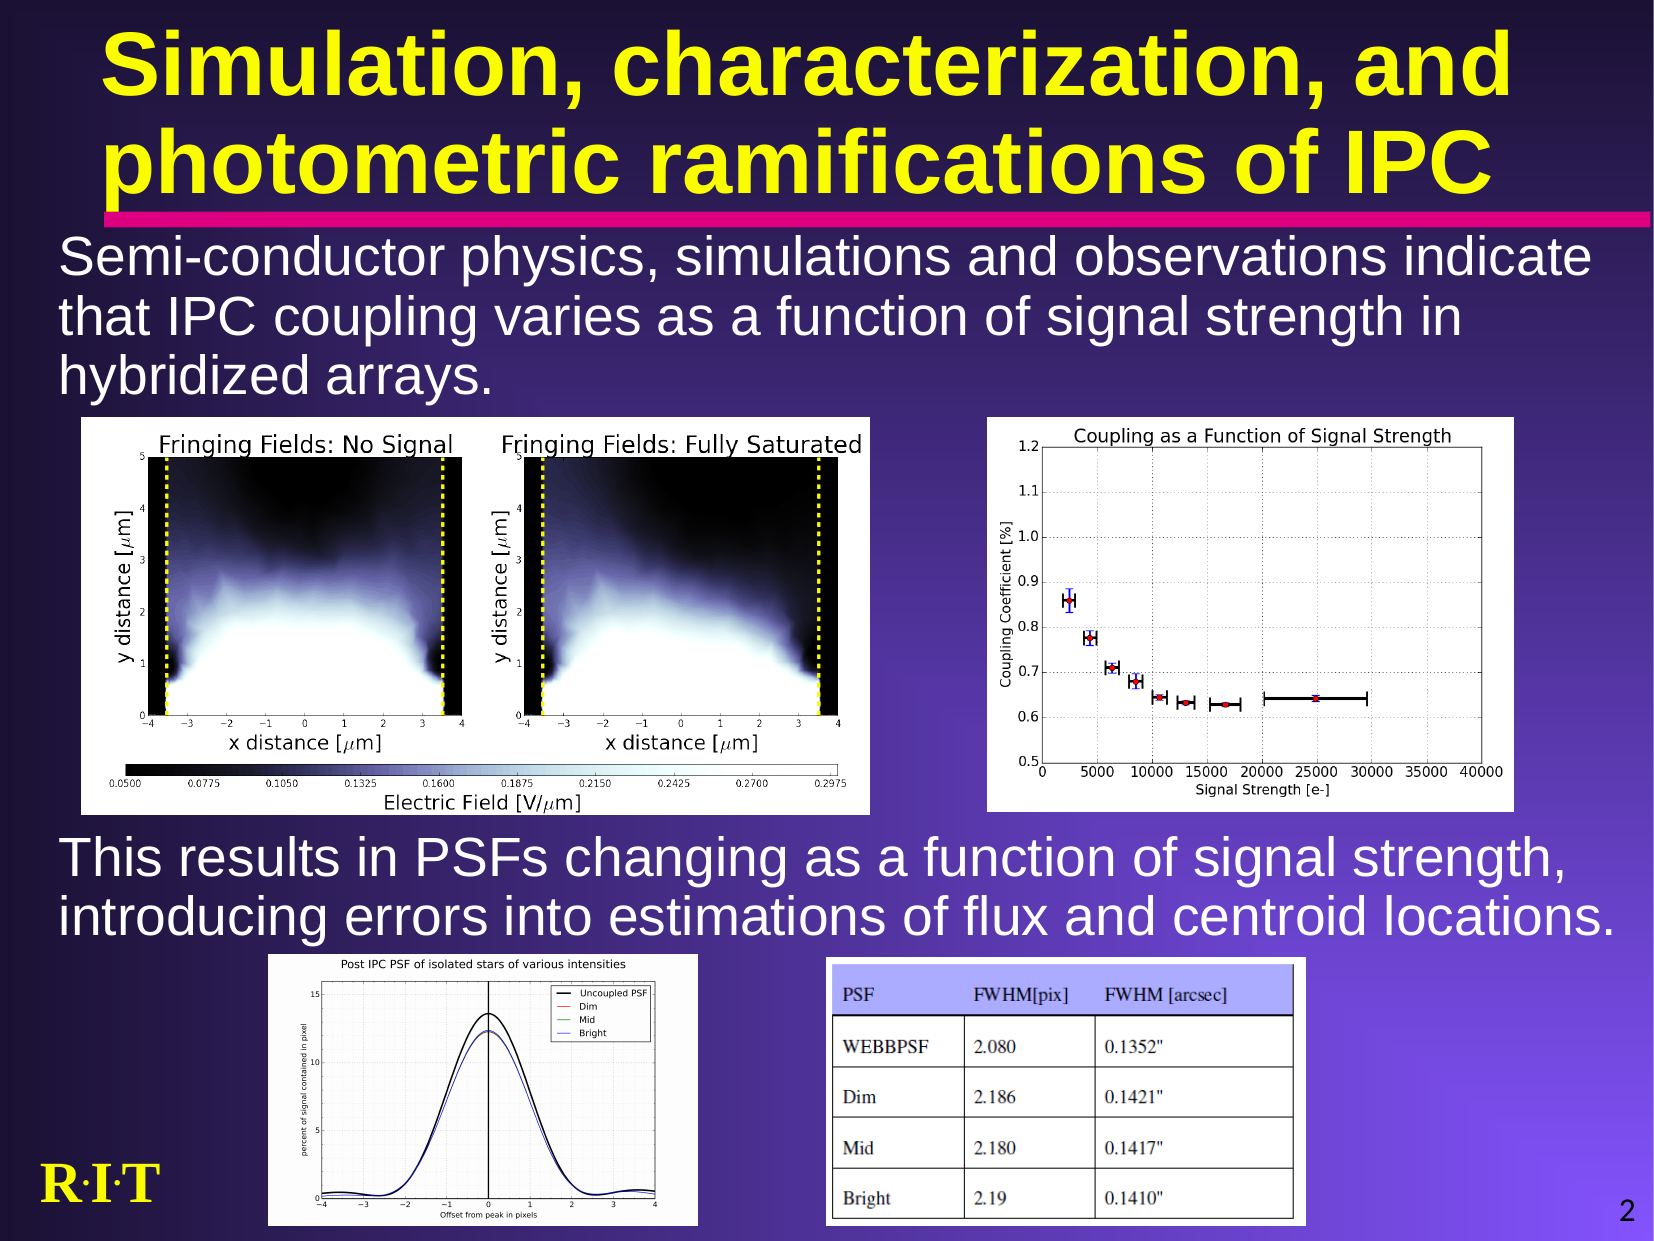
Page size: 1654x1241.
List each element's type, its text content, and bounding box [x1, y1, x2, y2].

list Semi-conductor physics, simulations and observations indicate that IPC coupling varies as a function of signal strength in hybridized arrays. This results in PSFs changing as a function of signal strength, introducing errors into estimations of flux and centroid locations. [43, 220, 1654, 1206]
title Simulation, characterization, and photometric ramifications of IPC [85, 13, 1654, 220]
picture [987, 417, 1514, 812]
picture [81, 417, 870, 815]
picture [0, 0, 1654, 1241]
